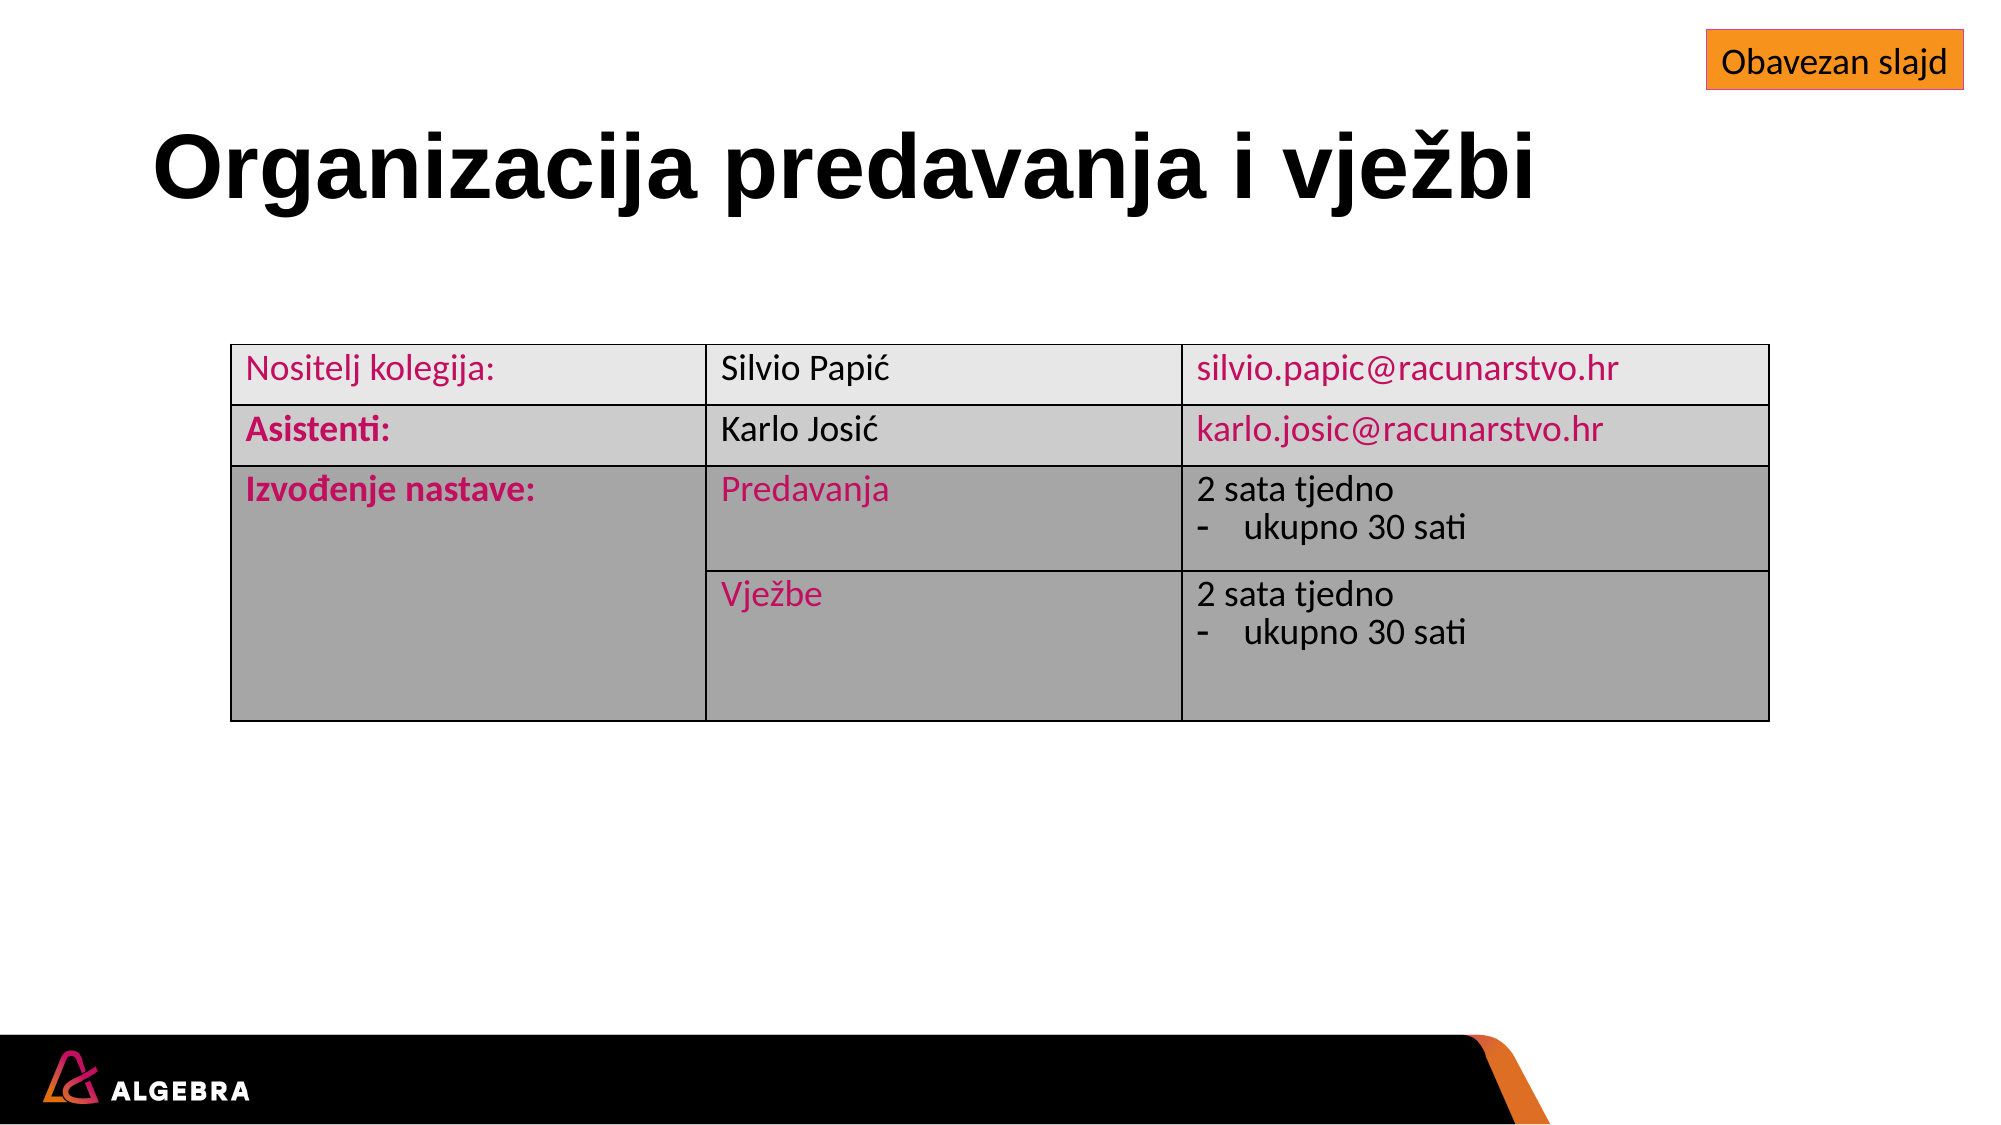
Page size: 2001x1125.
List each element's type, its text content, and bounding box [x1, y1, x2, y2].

title Organizacija predavanja i vježbi [137, 59, 1863, 278]
table_cell 2 sata tjedno ukupno 30 sati [1183, 572, 1768, 720]
picture [0, 1034, 1733, 1125]
table_cell karlo.josic@racunarstvo.hr [1183, 406, 1768, 465]
table_cell Predavanja [707, 467, 1181, 570]
table_cell Asistenti: [232, 406, 705, 465]
table_cell Karlo Josić [707, 406, 1181, 465]
table_cell Vježbe [707, 572, 1181, 720]
table_header Silvio Papić [707, 345, 1181, 404]
table_header Nositelj kolegija: [232, 345, 705, 404]
table_cell Izvođenje nastave: [232, 467, 705, 720]
table_cell 2 sata tjedno ukupno 30 sati [1183, 467, 1768, 570]
table_header silvio.papic@racunarstvo.hr [1183, 345, 1768, 404]
text_box Obavezan slajd [1706, 29, 1964, 90]
